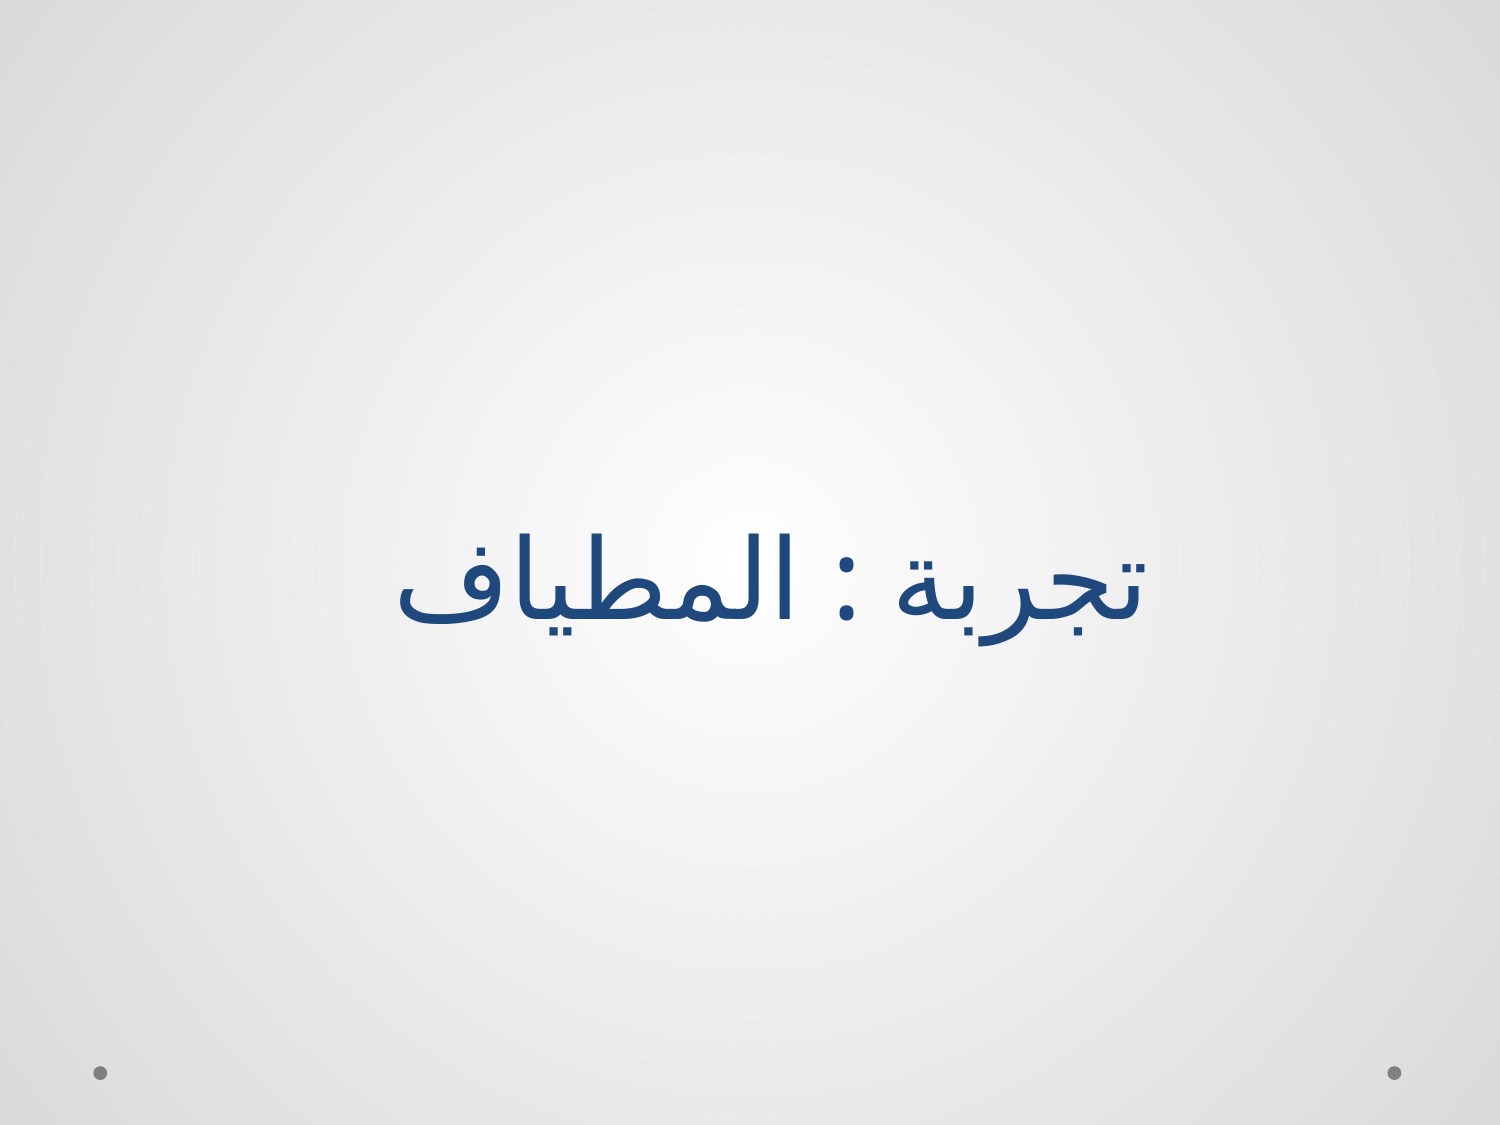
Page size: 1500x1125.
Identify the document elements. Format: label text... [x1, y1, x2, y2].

title تجربة : المطياف [82, 386, 1432, 650]
